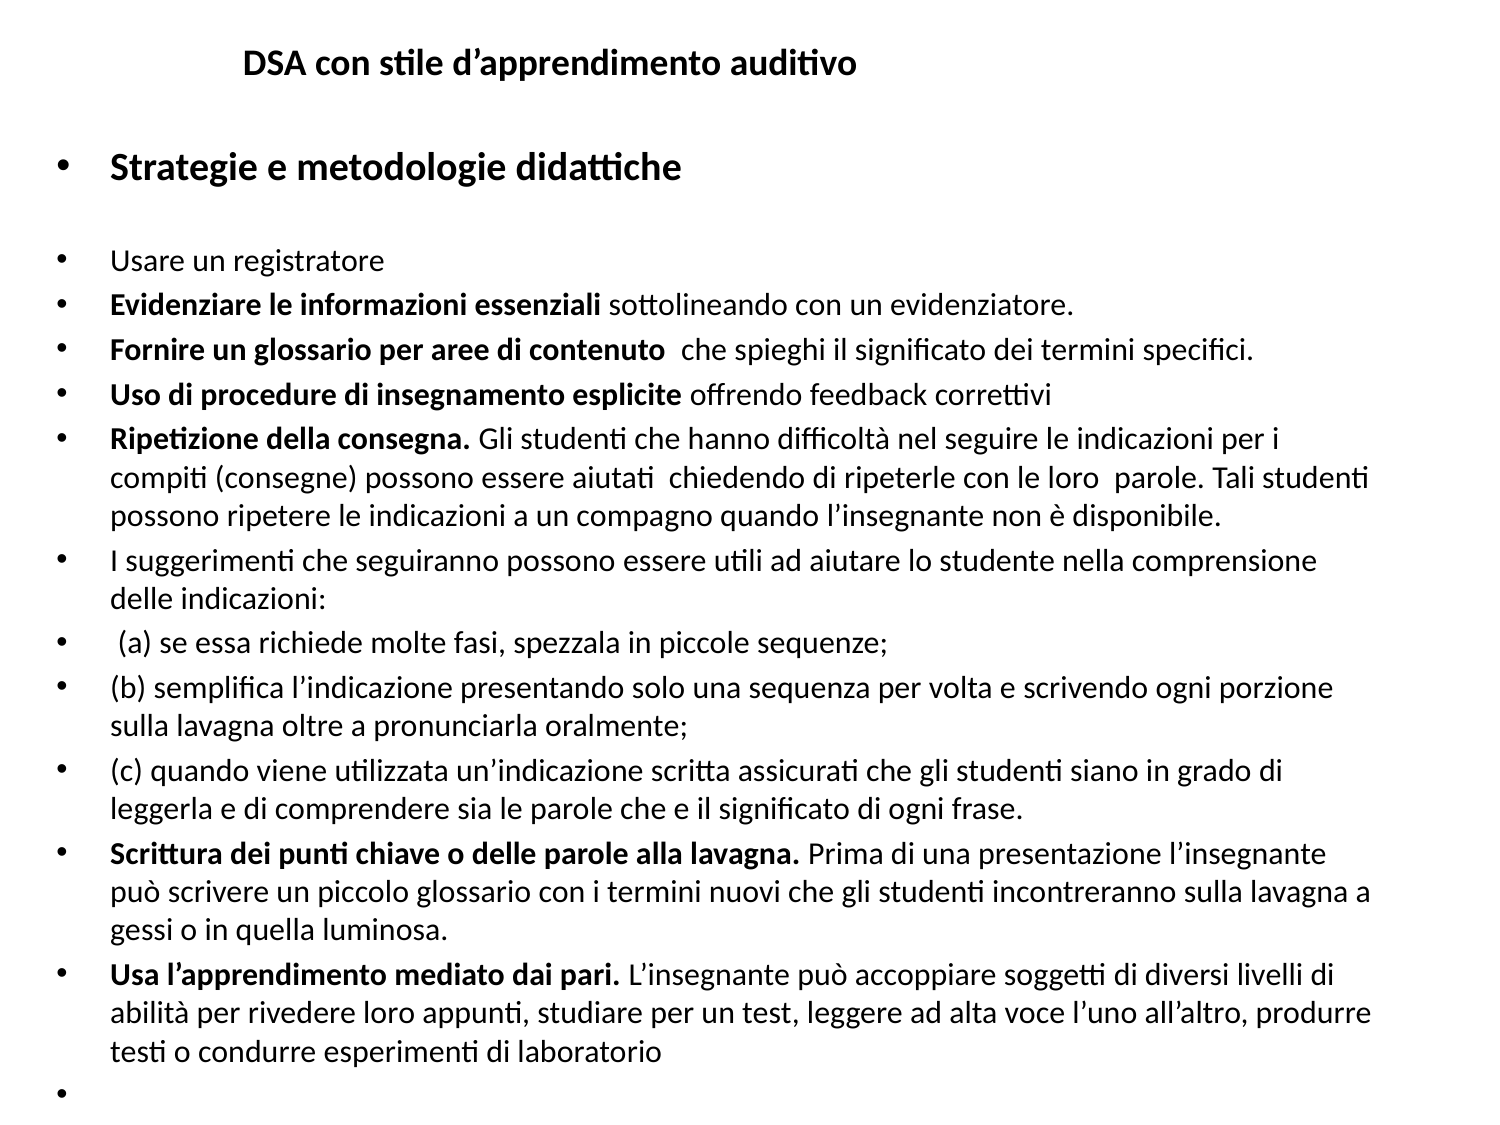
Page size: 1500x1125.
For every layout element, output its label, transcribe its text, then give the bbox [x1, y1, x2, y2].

list Strategie e metodologie didattiche Usare un registratore Evidenziare le informazioni essenziali sottolineando con un evidenziatore. Fornire un glossario per aree di contenuto che spieghi il significato dei termini specifici. Uso di procedure di insegnamento esplicite offrendo feedback correttivi Ripetizione della consegna. Gli studenti che hanno difficoltà nel seguire le indicazioni per i compiti (consegne) possono essere aiutati chiedendo di ripeterle con le loro parole. Tali studenti possono ripetere le indicazioni a un compagno quando l’insegnante non è disponibile. I suggerimenti che seguiranno possono essere utili ad aiutare lo studente nella comprensione delle indicazioni: (a) se essa richiede molte fasi, spezzala in piccole sequenze; (b) semplifica l’indicazione presentando solo una sequenza per volta e scrivendo ogni porzione sulla lavagna oltre a pronunciarla oralmente; (c) quando viene utilizzata un’indicazione scritta assicurati che gli studenti siano in grado di leggerla e di comprendere sia le parole che e il significato di ogni frase. Scrittura dei punti chiave o delle parole alla lavagna. Prima di una presentazione l’insegnante può scrivere un piccolo glossario con i termini nuovi che gli studenti incontreranno sulla lavagna a gessi o in quella luminosa. Usa l’apprendimento mediato dai pari. L’insegnante può accoppiare soggetti di diversi livelli di abilità per rivedere loro appunti, studiare per un test, leggere ad alta voce l’uno all’altro, produrre testi o condurre esperimenti di laboratorio [41, 132, 1392, 1125]
title [64, 0, 1415, 135]
text_box DSA con stile d’apprendimento auditivo [228, 30, 873, 91]
